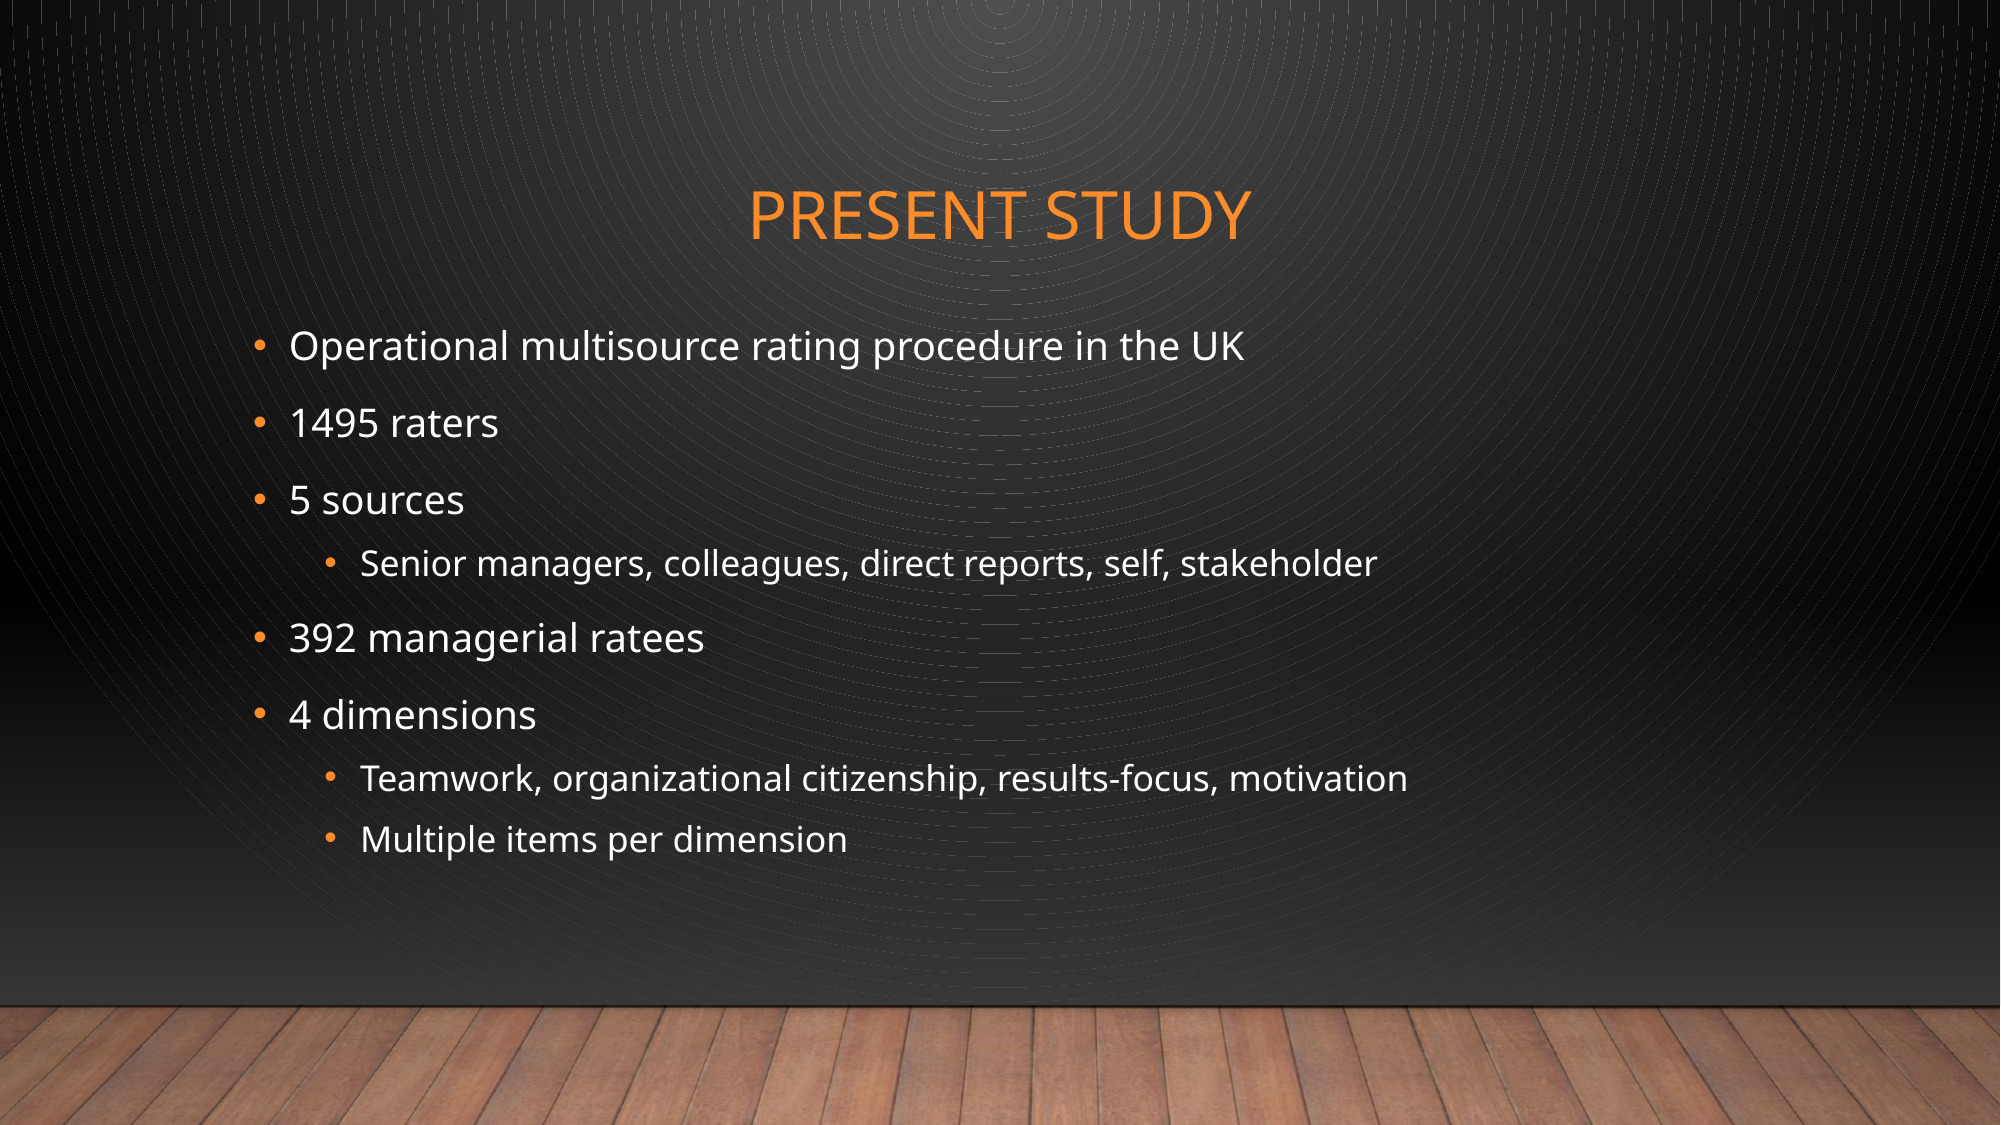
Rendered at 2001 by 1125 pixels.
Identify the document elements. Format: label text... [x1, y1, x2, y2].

list Operational multisource rating procedure in the UK 1495 raters 5 sources Senior managers, colleagues, direct reports, self, stakeholder 392 managerial ratees 4 dimensions Teamwork, organizational citizenship, results-focus, motivation Multiple items per dimension [238, 304, 1763, 871]
picture [0, 1005, 2000, 1125]
title Present Study [238, 131, 1763, 304]
